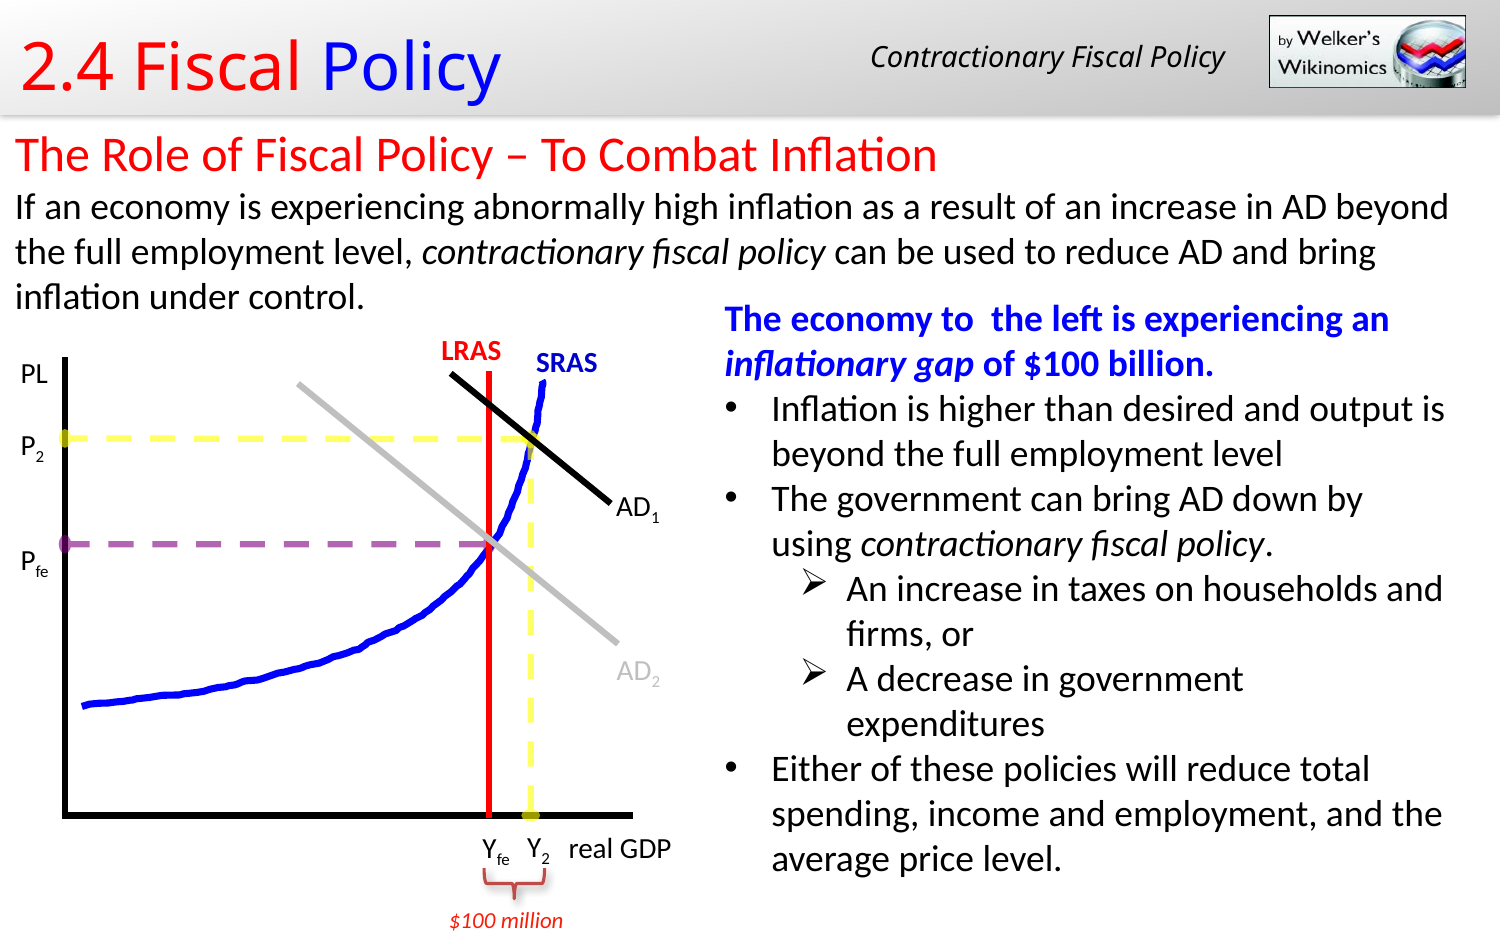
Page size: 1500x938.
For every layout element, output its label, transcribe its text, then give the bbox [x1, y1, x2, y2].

text_box The economy to the left is experiencing an inflationary gap of $100 billion. Inflation is higher than desired and output is beyond the full employment level The government can bring AD down by using contractionary fiscal policy. An increase in taxes on households and firms, or A decrease in government expenditures Either of these policies will reduce total spending, income and employment, and the average price level. [709, 286, 1465, 887]
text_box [5, 323, 729, 938]
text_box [0, 0, 1500, 115]
text_box The Role of Fiscal Policy – To Combat Inflation If an economy is experiencing abnormally high inflation as a result of an increase in AD beyond the full employment level, contractionary fiscal policy can be used to reduce AD and bring inflation under control. [0, 123, 1500, 325]
